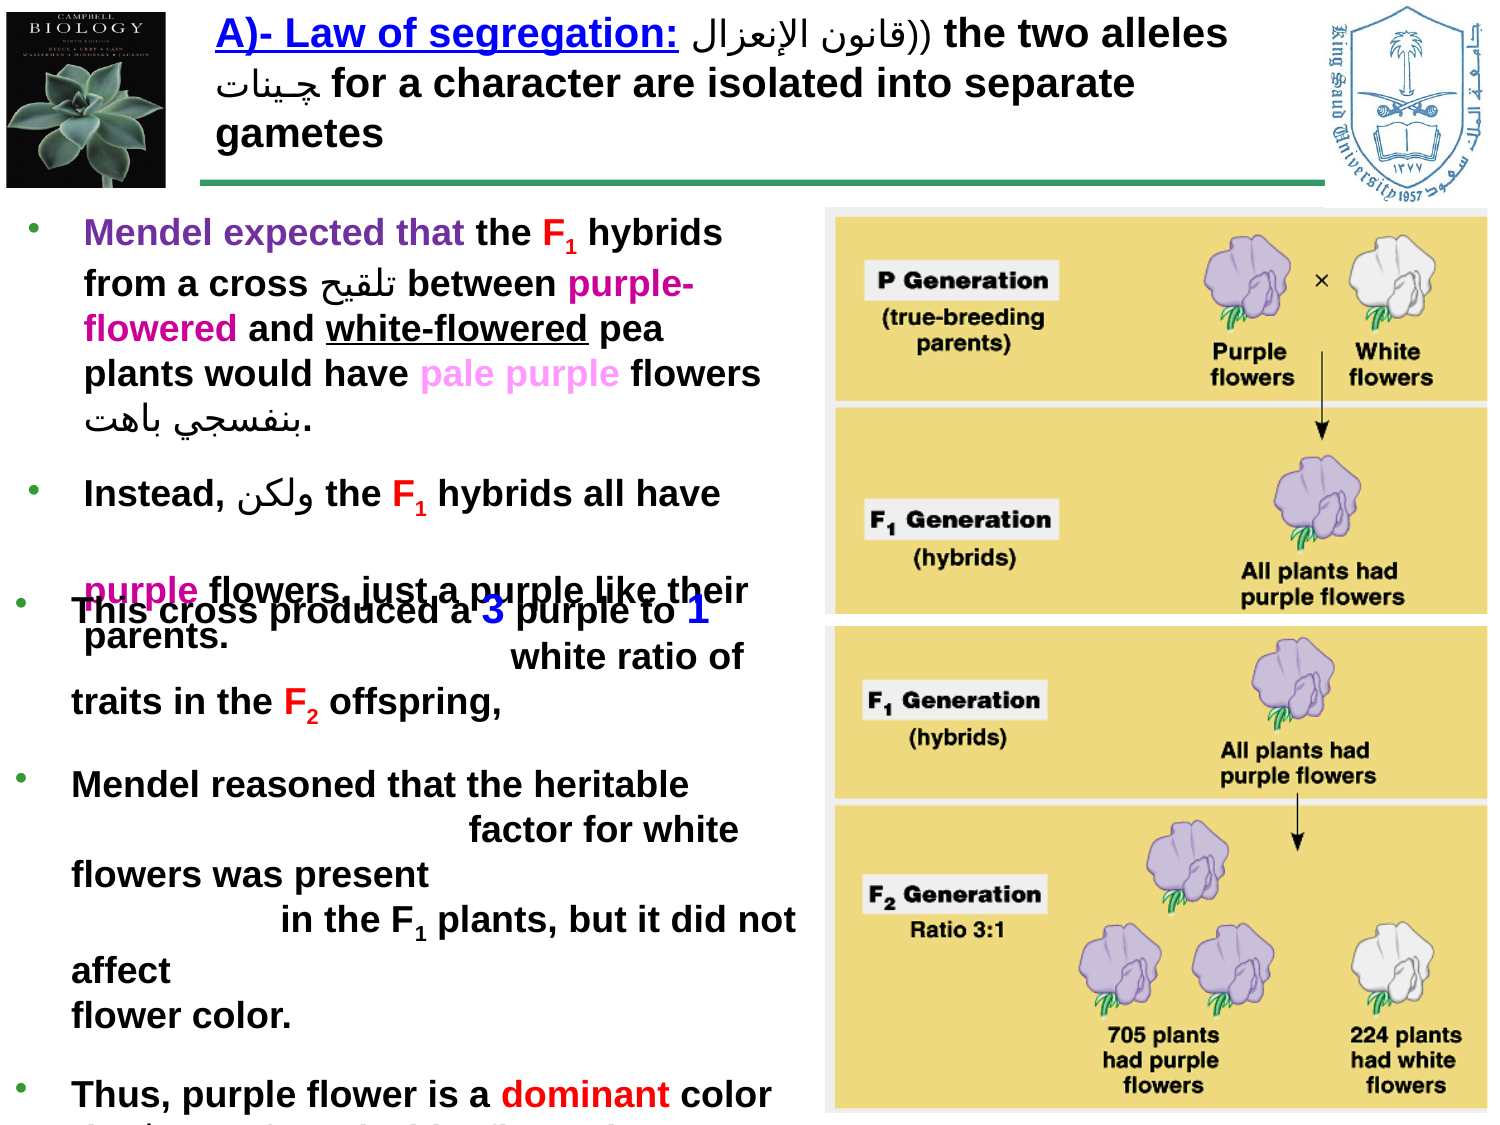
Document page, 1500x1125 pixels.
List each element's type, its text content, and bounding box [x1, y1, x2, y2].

picture [824, 625, 1488, 1113]
picture [824, 209, 1488, 614]
text_box This cross produced a 3 purple to 1 white ratio of traits in the F2 offspring, Mendel reasoned that the heritable factor for white flowers was present in the F1 plants, but it did not affect flower color. Thus, purple flower is a dominant color (صفة سائدة) and white flower is a recessive color(صفة مُتنحية) . [0, 574, 838, 1125]
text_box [5, 0, 1488, 209]
list Mendel expected that the F1 hybrids from a cross تلقيح between purple-flowered and white-flowered pea plants would have pale purple flowers بنفسجي باهت. Instead, ولكن the F1 hybrids all have purple flowers, just a purple like their parents. [12, 216, 788, 574]
